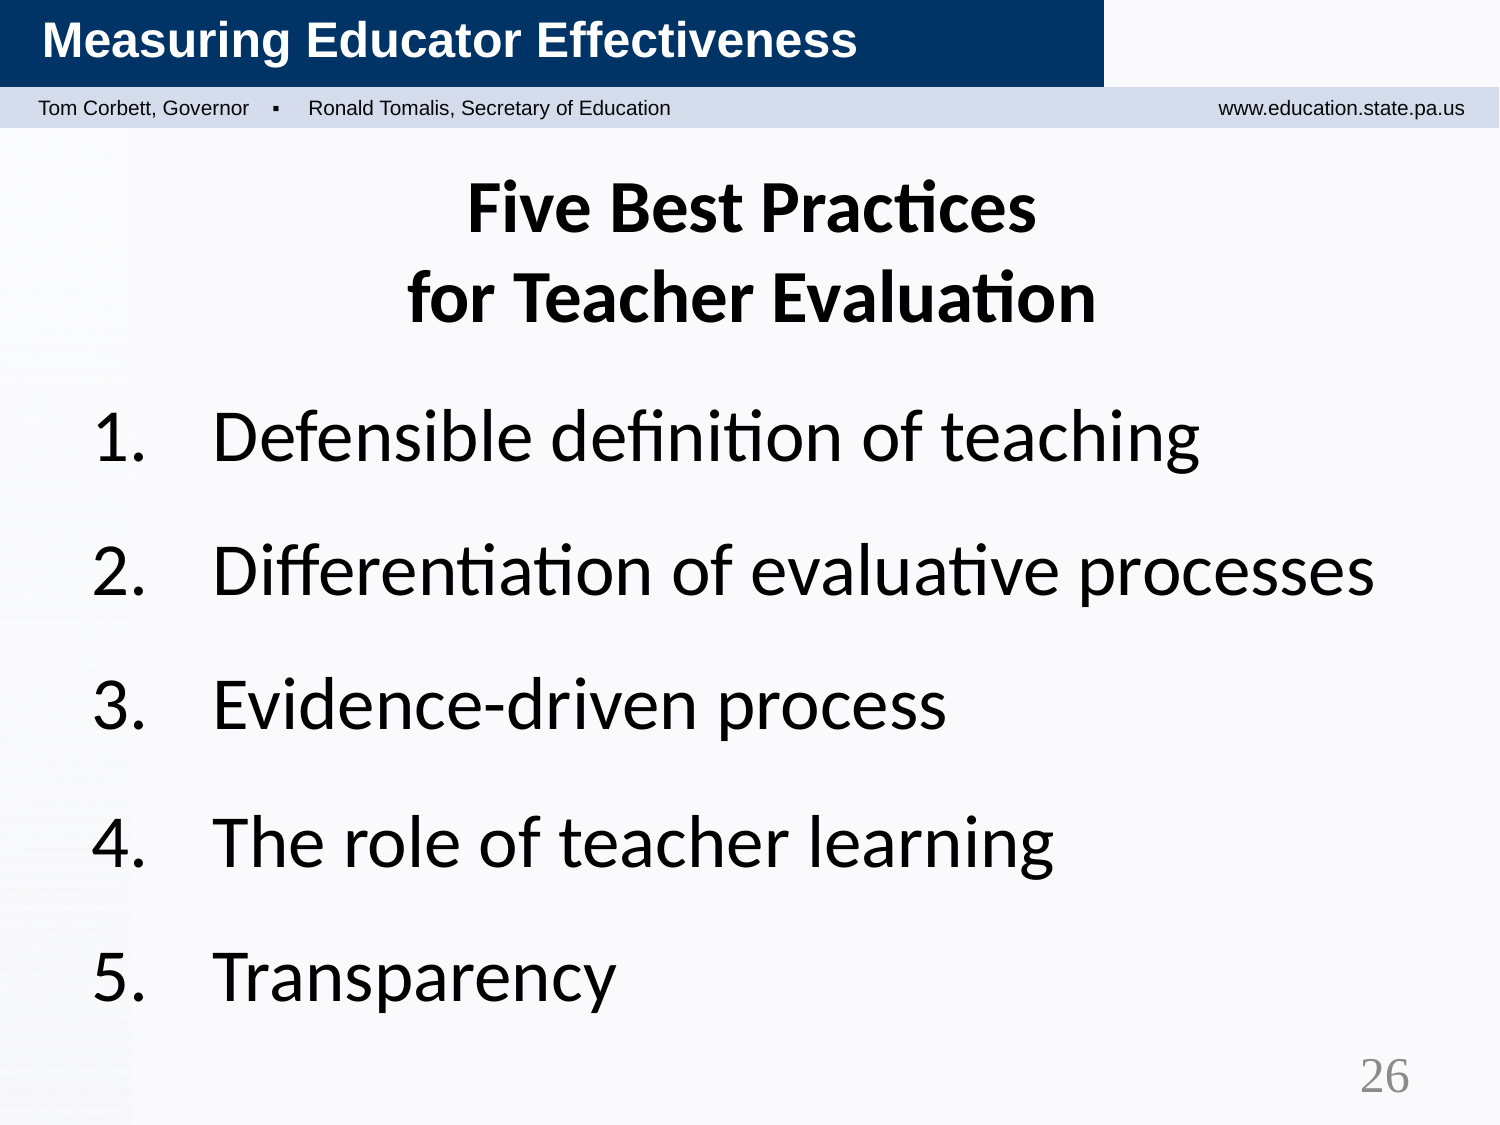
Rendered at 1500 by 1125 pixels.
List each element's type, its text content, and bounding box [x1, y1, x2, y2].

slide_number 26 [1074, 1042, 1425, 1103]
list Defensible definition of teaching Differentiation of evaluative processes Evidence-driven process The role of teacher learning Transparency [62, 379, 1442, 1088]
title Five Best Practices for Teacher Evaluation [77, 193, 1428, 301]
picture [0, 0, 1500, 1125]
